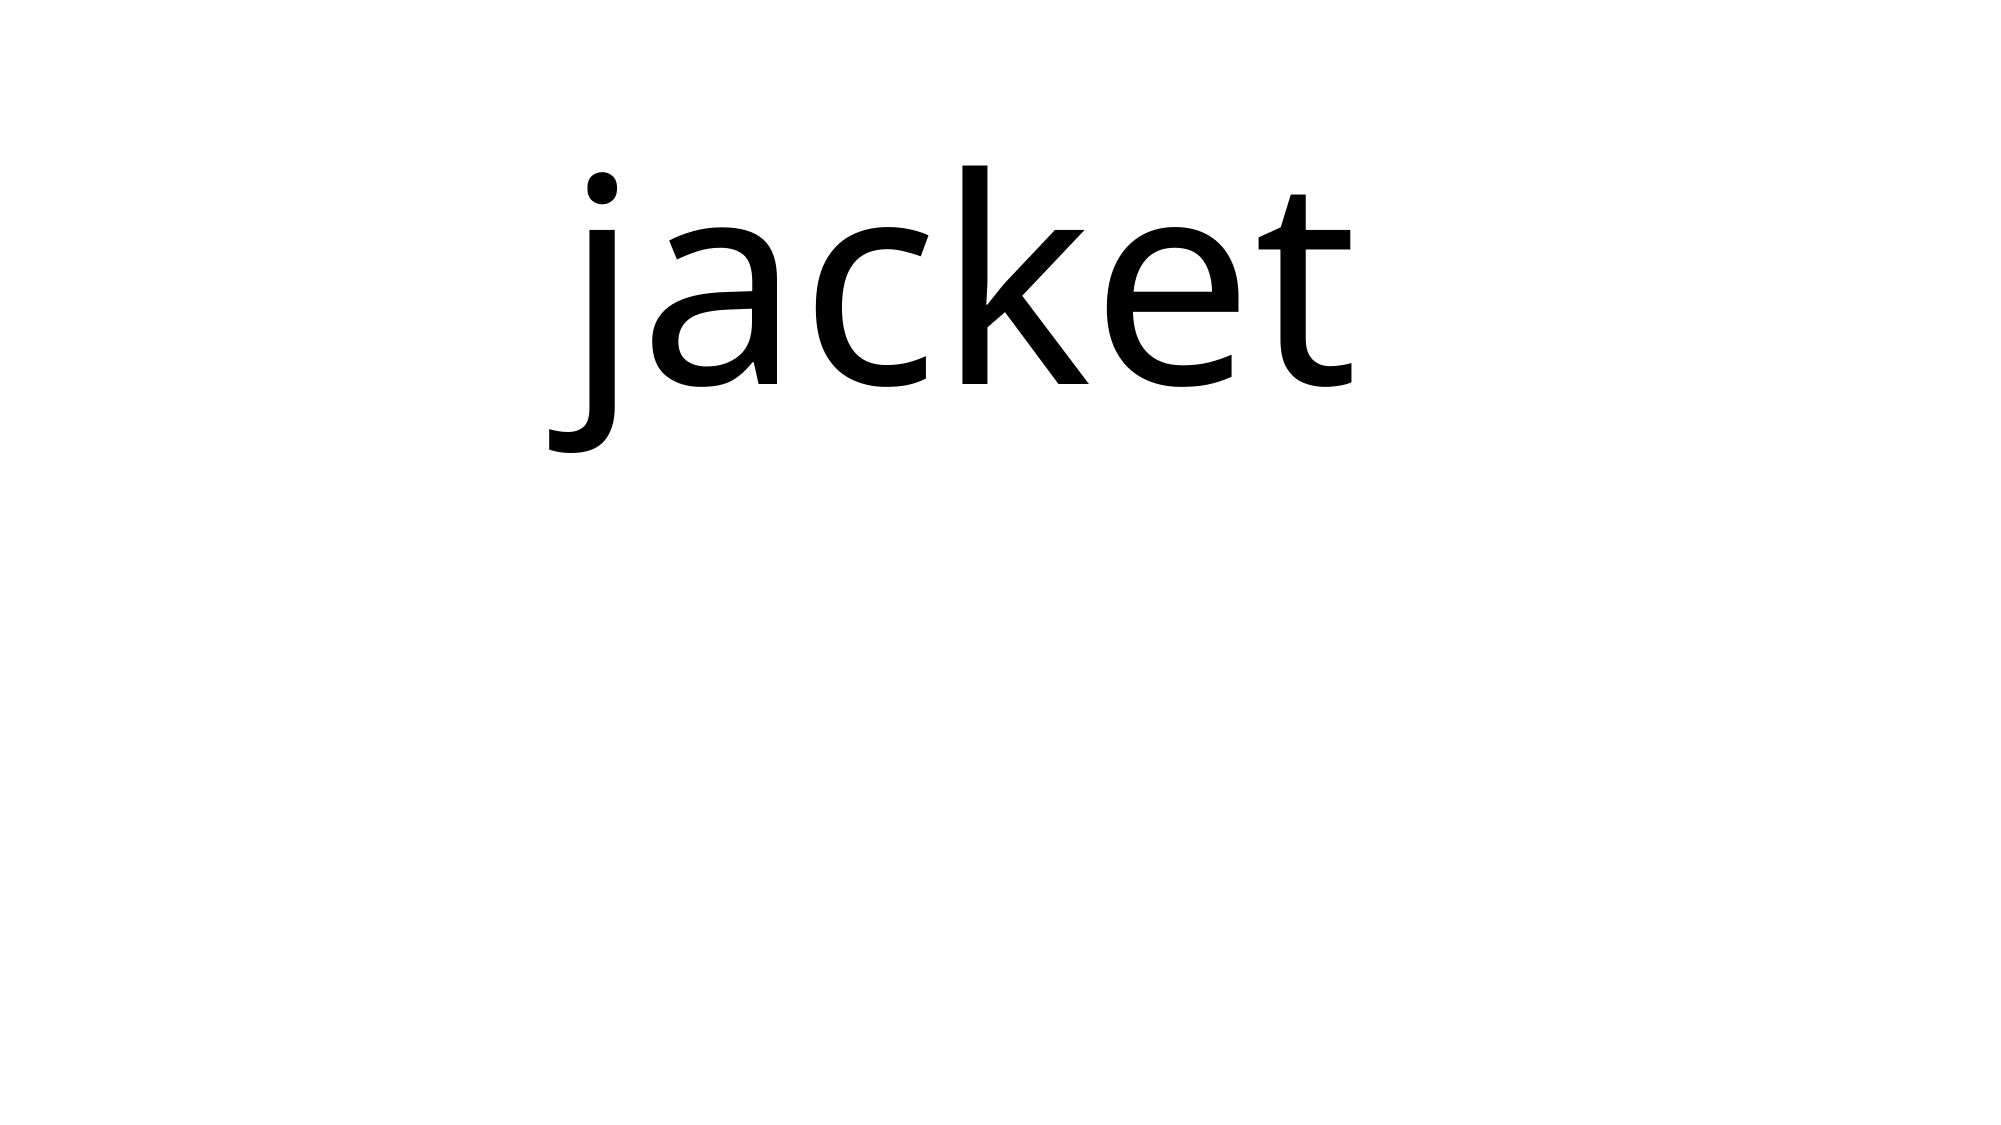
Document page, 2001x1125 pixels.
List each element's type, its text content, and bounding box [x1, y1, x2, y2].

text_box jacket [95, 90, 1829, 450]
